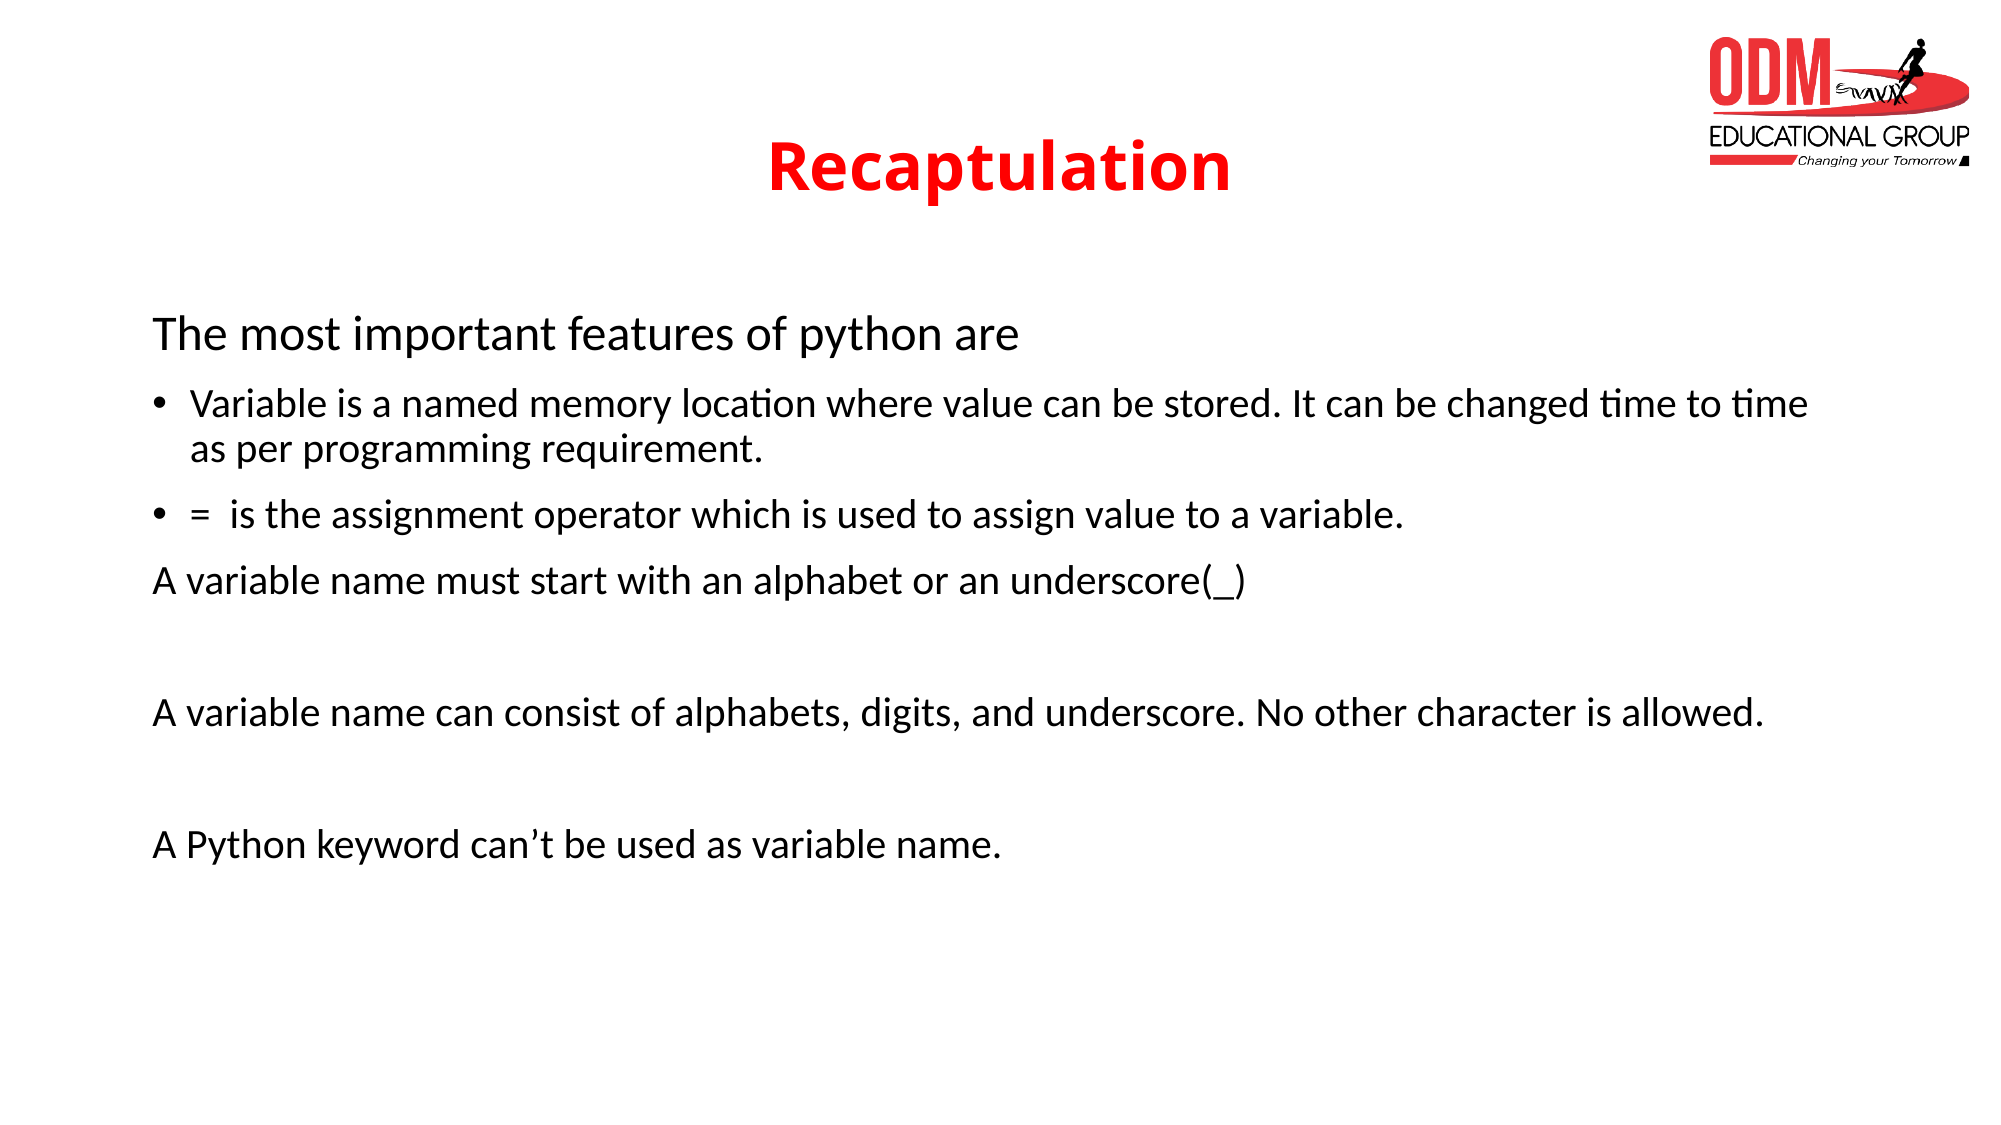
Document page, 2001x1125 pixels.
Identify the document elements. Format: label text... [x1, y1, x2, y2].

text_box [1710, 37, 1970, 167]
list The most important features of python are Variable is a named memory location where value can be stored. It can be changed time to time as per programming requirement. = is the assignment operator which is used to assign value to a variable. A variable name must start with an alphabet or an underscore(_) A variable name can consist of alphabets, digits, and underscore. No other character is allowed. A Python keyword can’t be used as variable name. [137, 299, 1863, 1014]
title Recaptulation [137, 59, 1863, 278]
